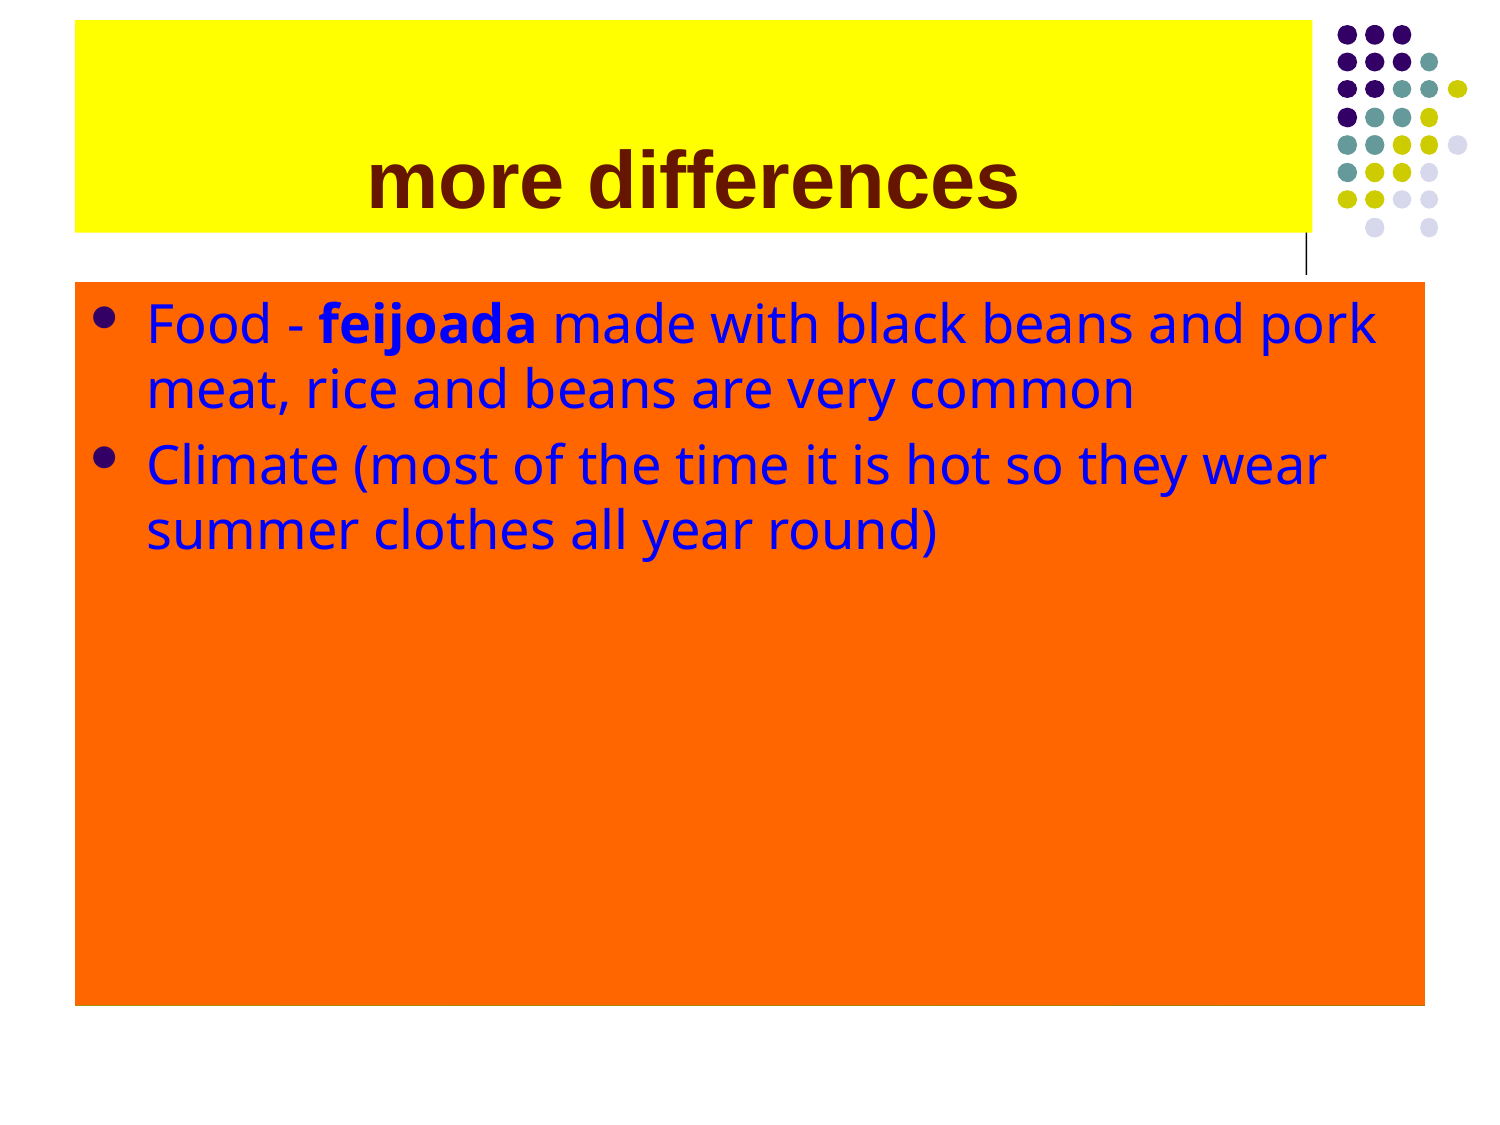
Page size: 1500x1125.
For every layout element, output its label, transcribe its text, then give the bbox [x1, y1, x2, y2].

title more differences [75, 20, 1313, 233]
list Food - feijoada made with black beans and pork meat, rice and beans are very common Climate (most of the time it is hot so they wear summer clothes all year round) [75, 282, 1425, 1006]
